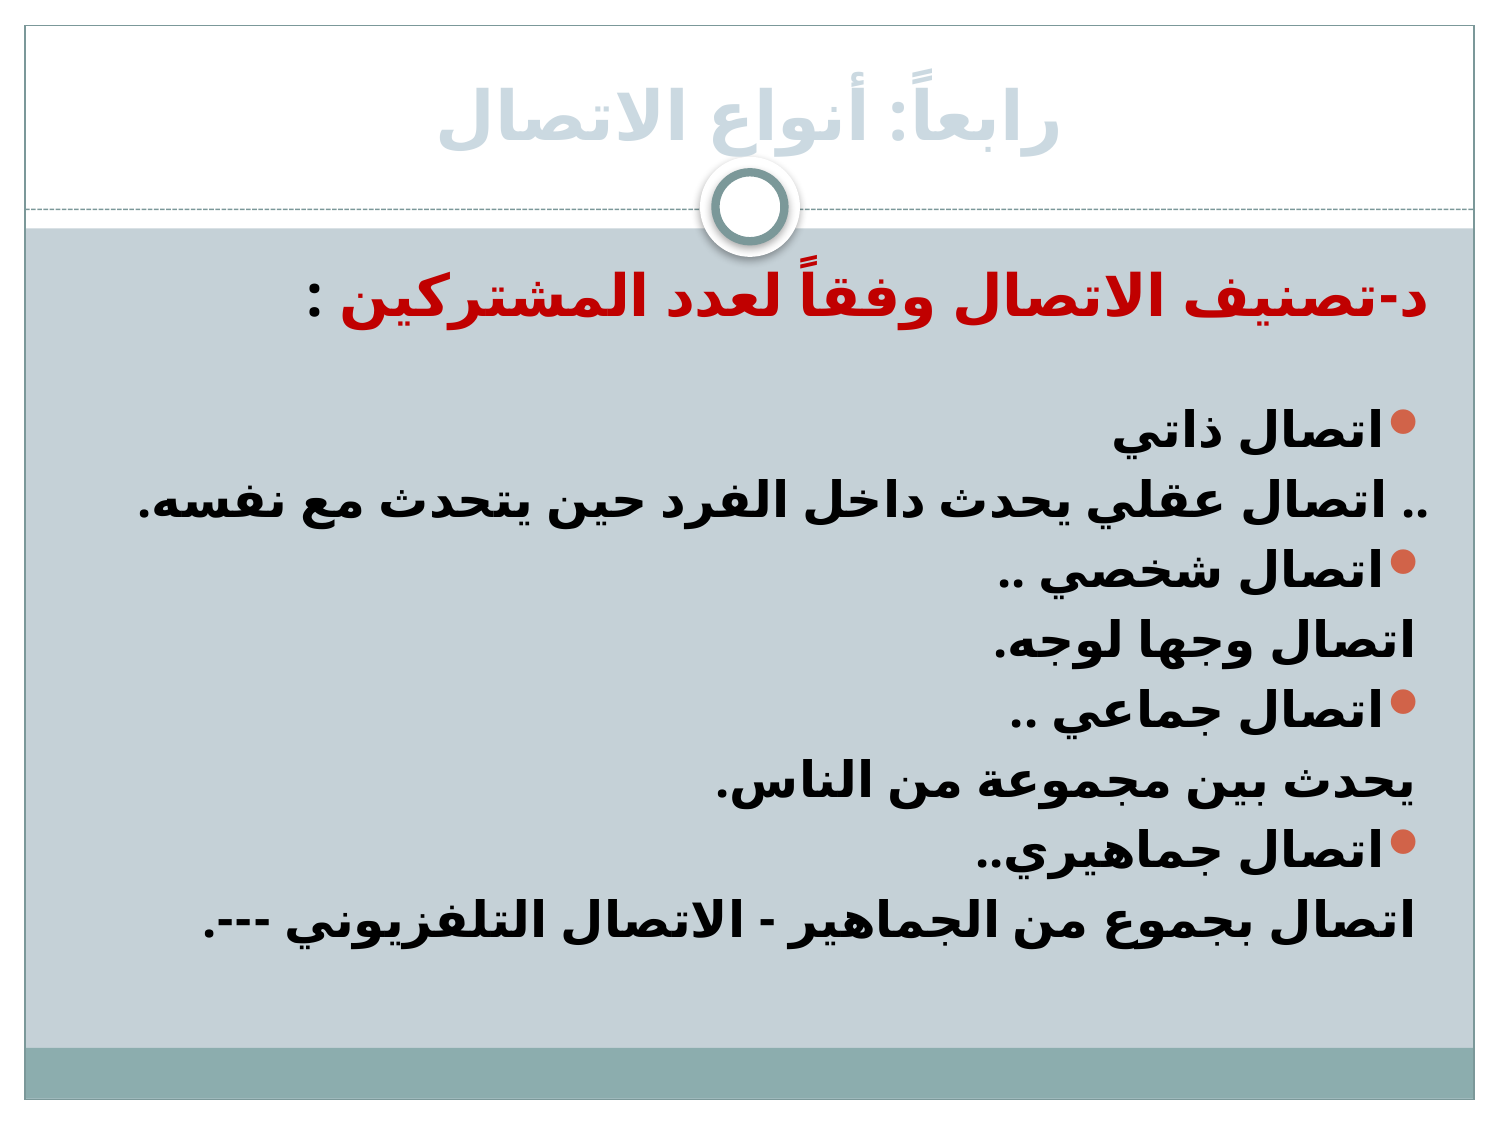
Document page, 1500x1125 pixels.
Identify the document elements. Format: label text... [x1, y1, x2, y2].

list د‌-تصنيف الاتصال وفقاً لعدد المشتركين : اتصال ذاتي .. اتصال عقلي يحدث داخل الفرد حين يتحدث مع نفسه. اتصال شخصي .. اتصال وجها لوجه. اتصال جماعي .. يحدث بين مجموعة من الناس. اتصال جماهيري.. اتصال بجموع من الجماهير - الاتصال التلفزيوني ---. [49, 250, 1445, 1001]
title رابعاً: أنواع الاتصال [49, 37, 1450, 162]
